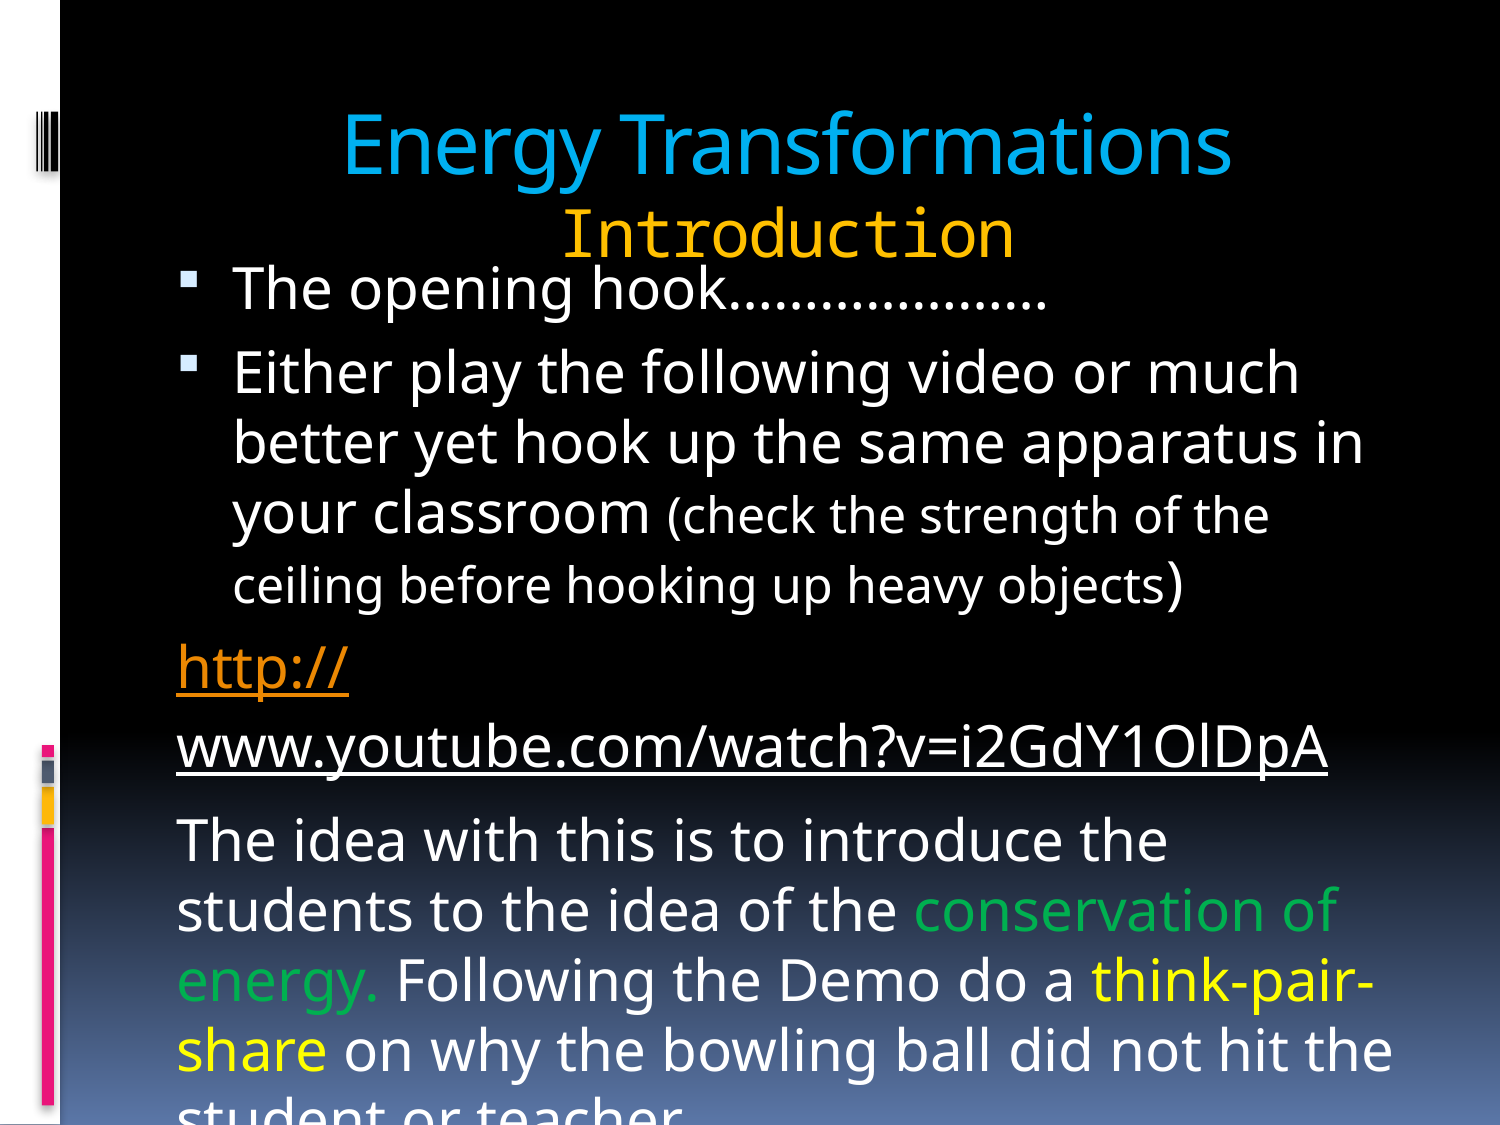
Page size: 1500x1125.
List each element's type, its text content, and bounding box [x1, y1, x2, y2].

list The opening hook………………… Either play the following video or much better yet hook up the same apparatus in your classroom (check the strength of the ceiling before hooking up heavy objects) http://www.youtube.com/watch?v=i2GdY1OlDpA The idea with this is to introduce the students to the idea of the conservation of energy. Following the Demo do a think-pair-share on why the bowling ball did not hit the student or teacher. [150, 243, 1425, 1043]
title Energy Transformations Introduction [150, 83, 1425, 234]
